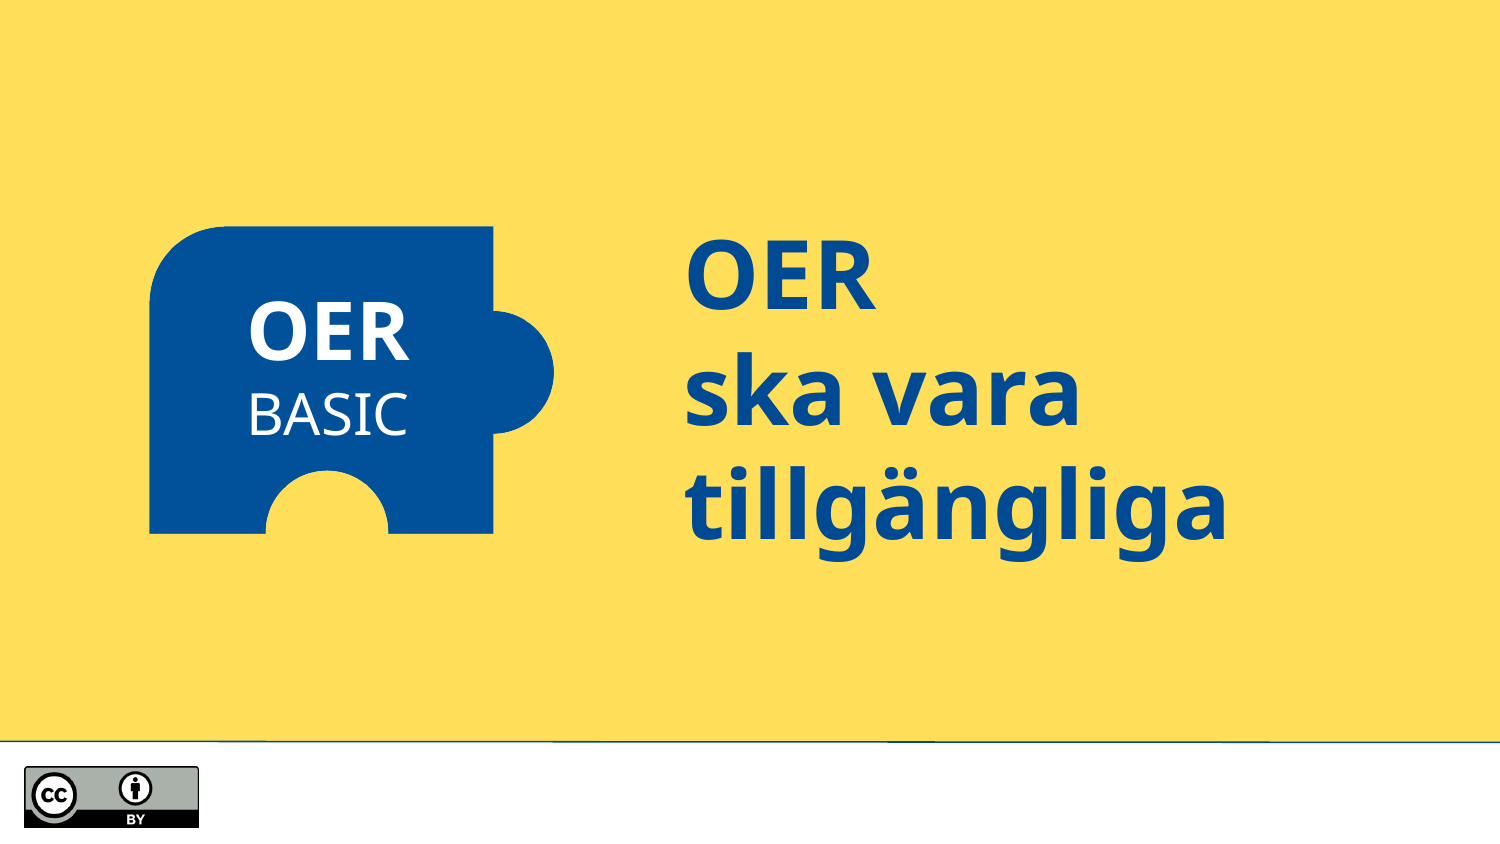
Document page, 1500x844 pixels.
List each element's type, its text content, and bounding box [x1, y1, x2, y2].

text_box [0, 750, 1500, 844]
text_box OER BASIC [558, 260, 847, 466]
picture [24, 765, 199, 828]
text_box OER ska vara tillgängliga [668, 199, 1456, 689]
picture [149, 226, 554, 534]
